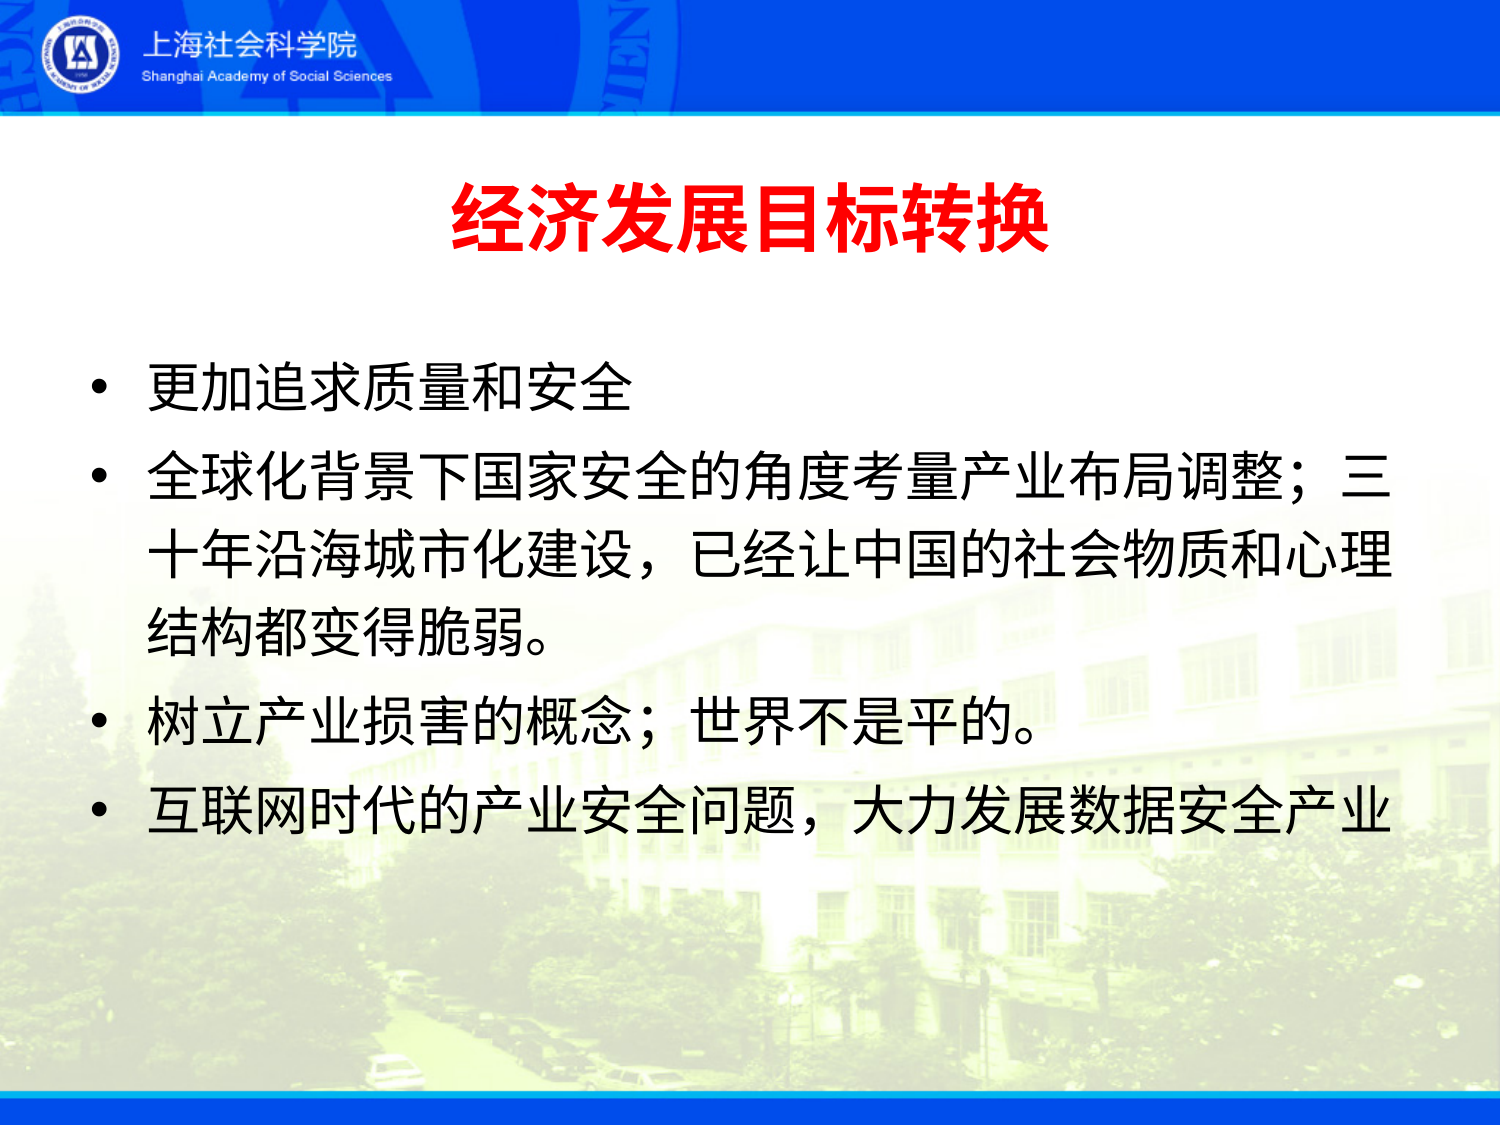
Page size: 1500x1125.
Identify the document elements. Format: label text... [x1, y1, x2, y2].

title 经济发展目标转换 [74, 128, 1426, 305]
picture [0, 0, 1500, 1091]
picture [0, 1099, 1500, 1125]
list 更加追求质量和安全 全球化背景下国家安全的角度考量产业布局调整；三十年沿海城市化建设，已经让中国的社会物质和心理结构都变得脆弱。 树立产业损害的概念；世界不是平的。 互联网时代的产业安全问题，大力发展数据安全产业 [74, 327, 1426, 1006]
